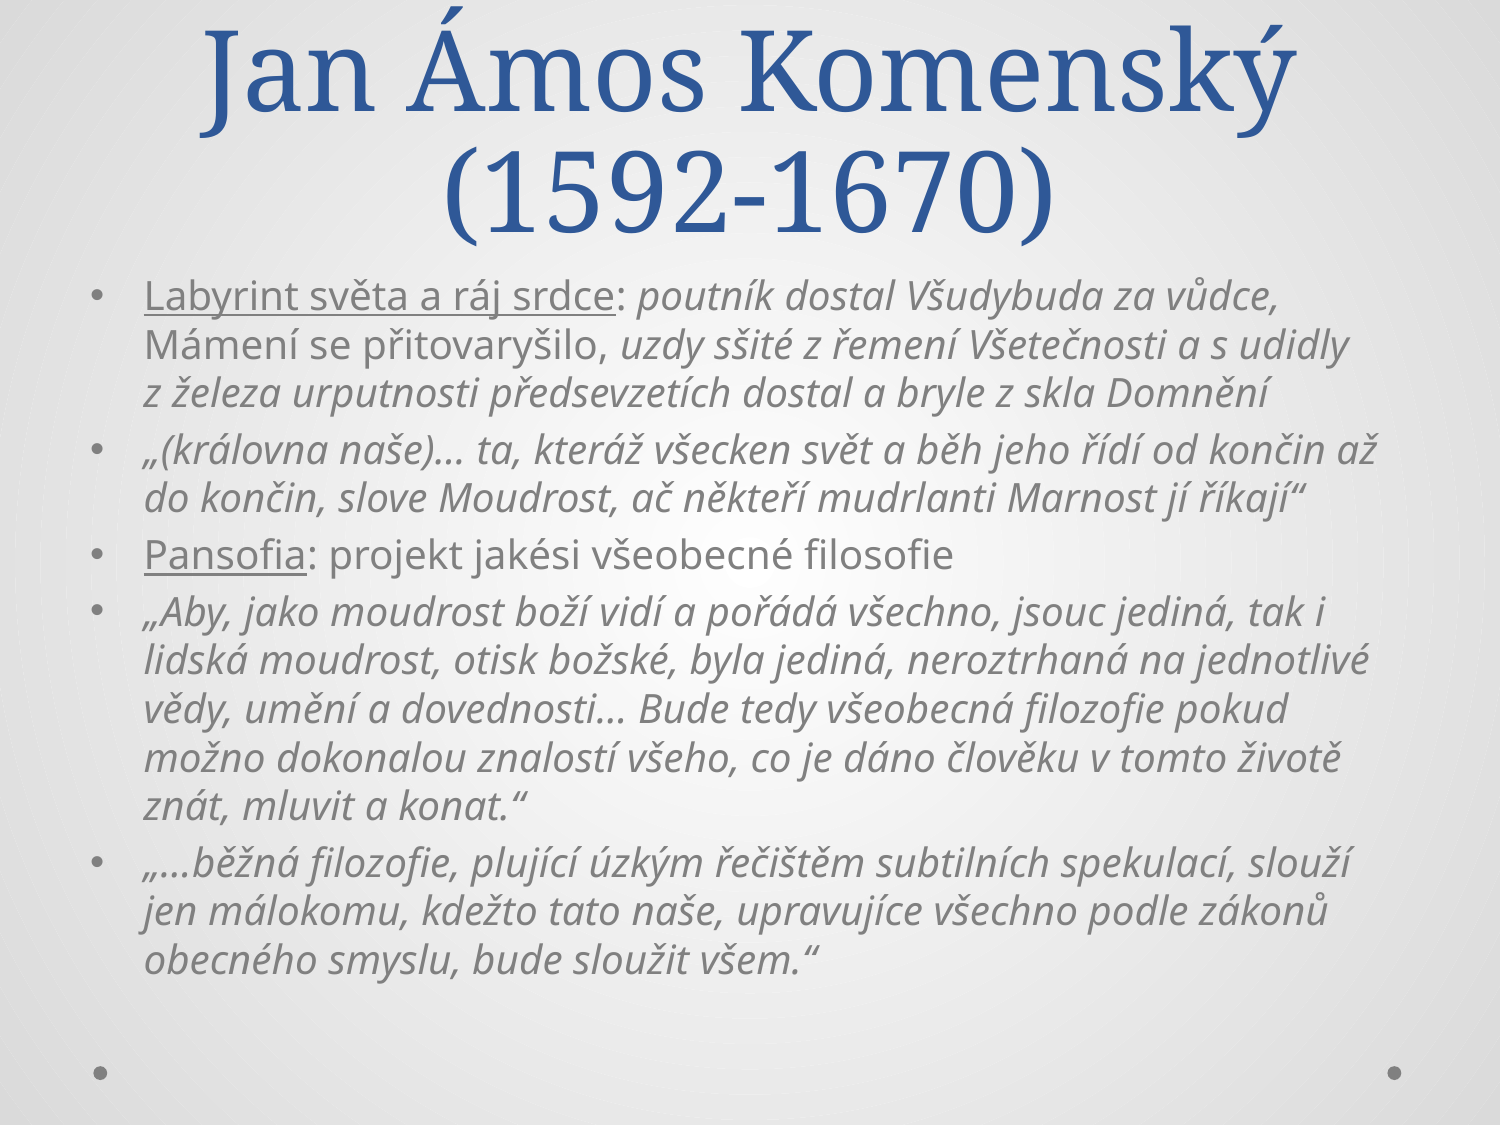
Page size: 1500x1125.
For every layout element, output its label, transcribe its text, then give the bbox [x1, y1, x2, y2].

list Labyrint světa a ráj srdce: poutník dostal Všudybuda za vůdce, Mámení se přitovaryšilo, uzdy sšité z řemení Všetečnosti a s udidly z železa urputnosti předsevzetích dostal a bryle z skla Domnění „(královna naše)… ta, kteráž všecken svět a běh jeho řídí od končin až do končin, slove Moudrost, ač někteří mudrlanti Marnost jí říkají“ Pansofia: projekt jakési všeobecné filosofie „Aby, jako moudrost boží vidí a pořádá všechno, jsouc jediná, tak i lidská moudrost, otisk božské, byla jediná, neroztrhaná na jednotlivé vědy, umění a dovednosti… Bude tedy všeobecná filozofie pokud možno dokonalou znalostí všeho, co je dáno člověku v tomto životě znát, mluvit a konat.“ „…běžná filozofie, plující úzkým řečištěm subtilních spekulací, slouží jen málokomu, kdežto tato naše, upravujíce všechno podle zákonů obecného smyslu, bude sloužit všem.“ [75, 262, 1425, 1005]
title Jan Ámos Komenský (1592-1670) [75, 0, 1425, 262]
